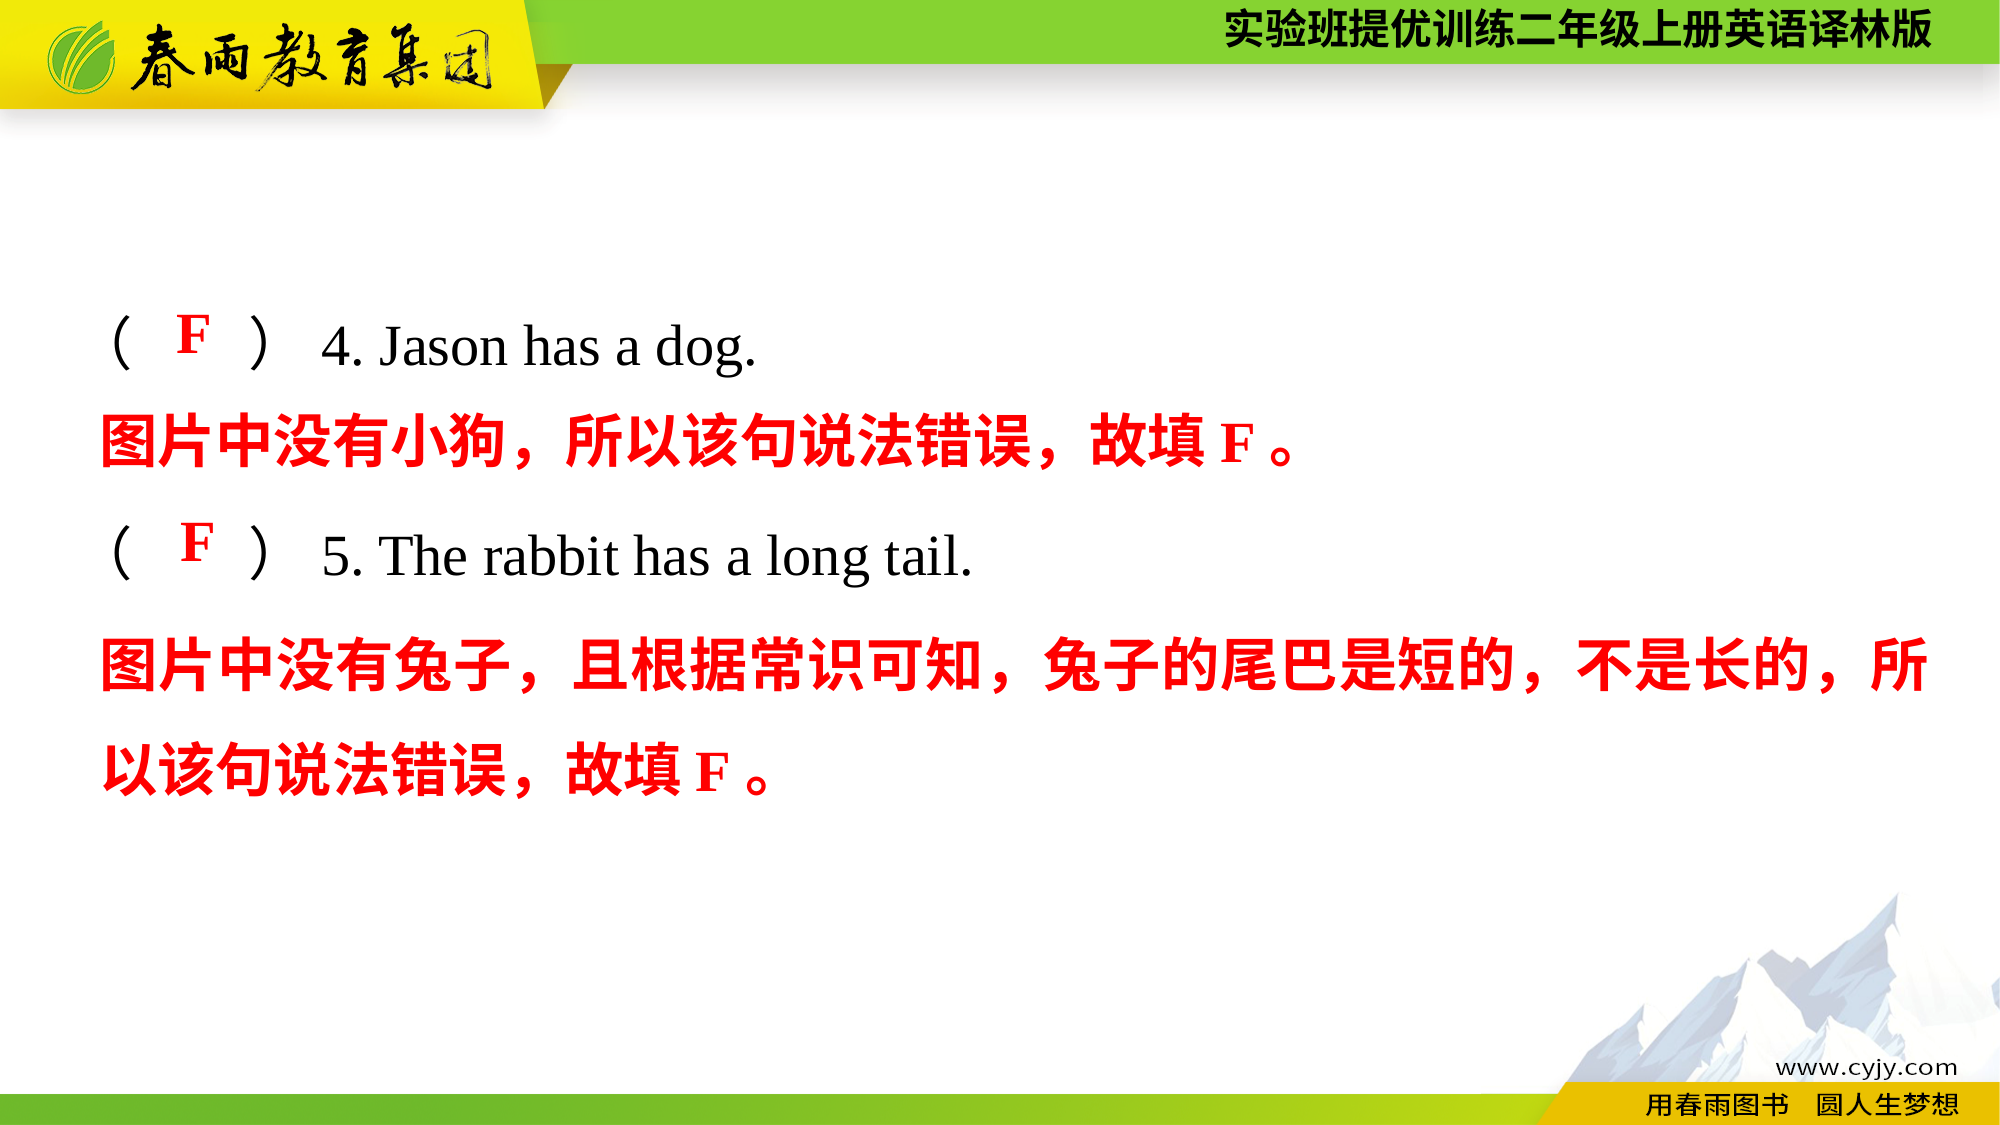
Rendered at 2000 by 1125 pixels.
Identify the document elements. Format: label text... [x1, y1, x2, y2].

list （ ）4. Jason has a dog. （ ）5. The rabbit has a long tail. [59, 264, 1944, 598]
text_box 图片中没有小狗，所以该句说法错误，故填F。 [84, 361, 1969, 482]
text_box F [165, 496, 232, 581]
picture [0, 0, 2000, 1125]
text_box F [161, 287, 227, 373]
text_box 图片中没有兔子，且根据常识可知，兔子的尾巴是短的，不是长的，所以该句说法错误，故填F。 [84, 586, 1945, 811]
